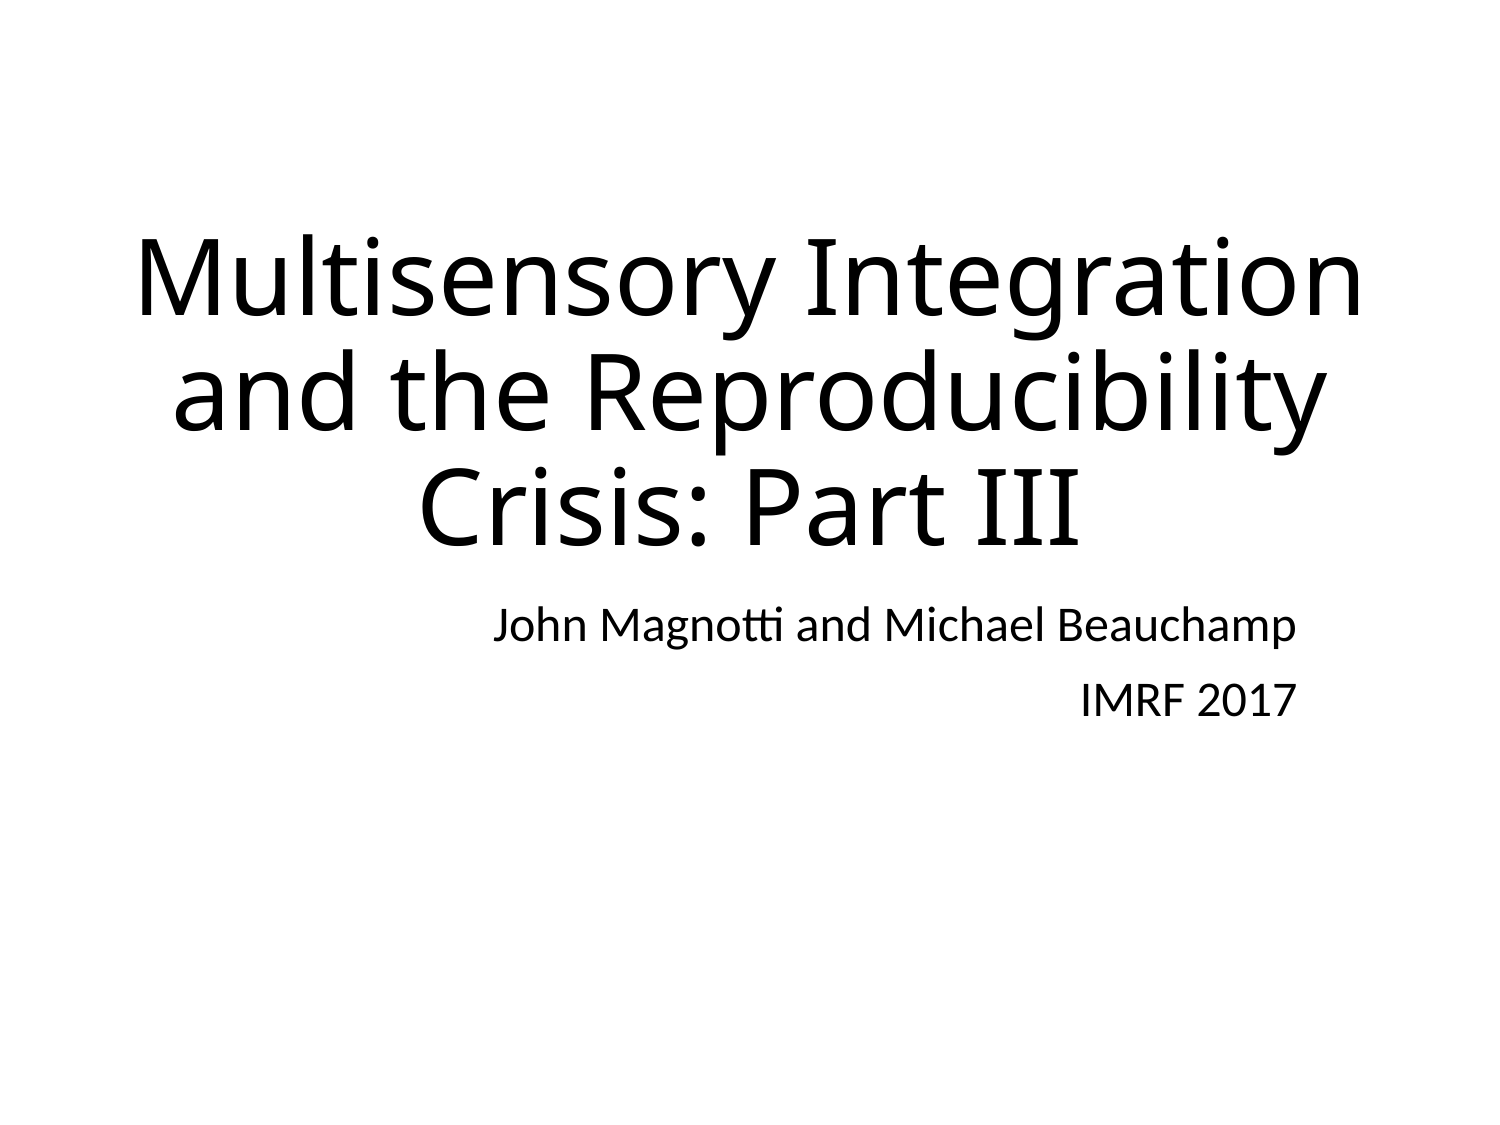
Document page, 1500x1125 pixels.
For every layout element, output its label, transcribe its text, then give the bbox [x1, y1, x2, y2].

subtitle John Magnotti and Michael Beauchamp IMRF 2017 [187, 590, 1313, 863]
title Multisensory Integration and the Reproducibility Crisis: Part III [112, 184, 1388, 576]
